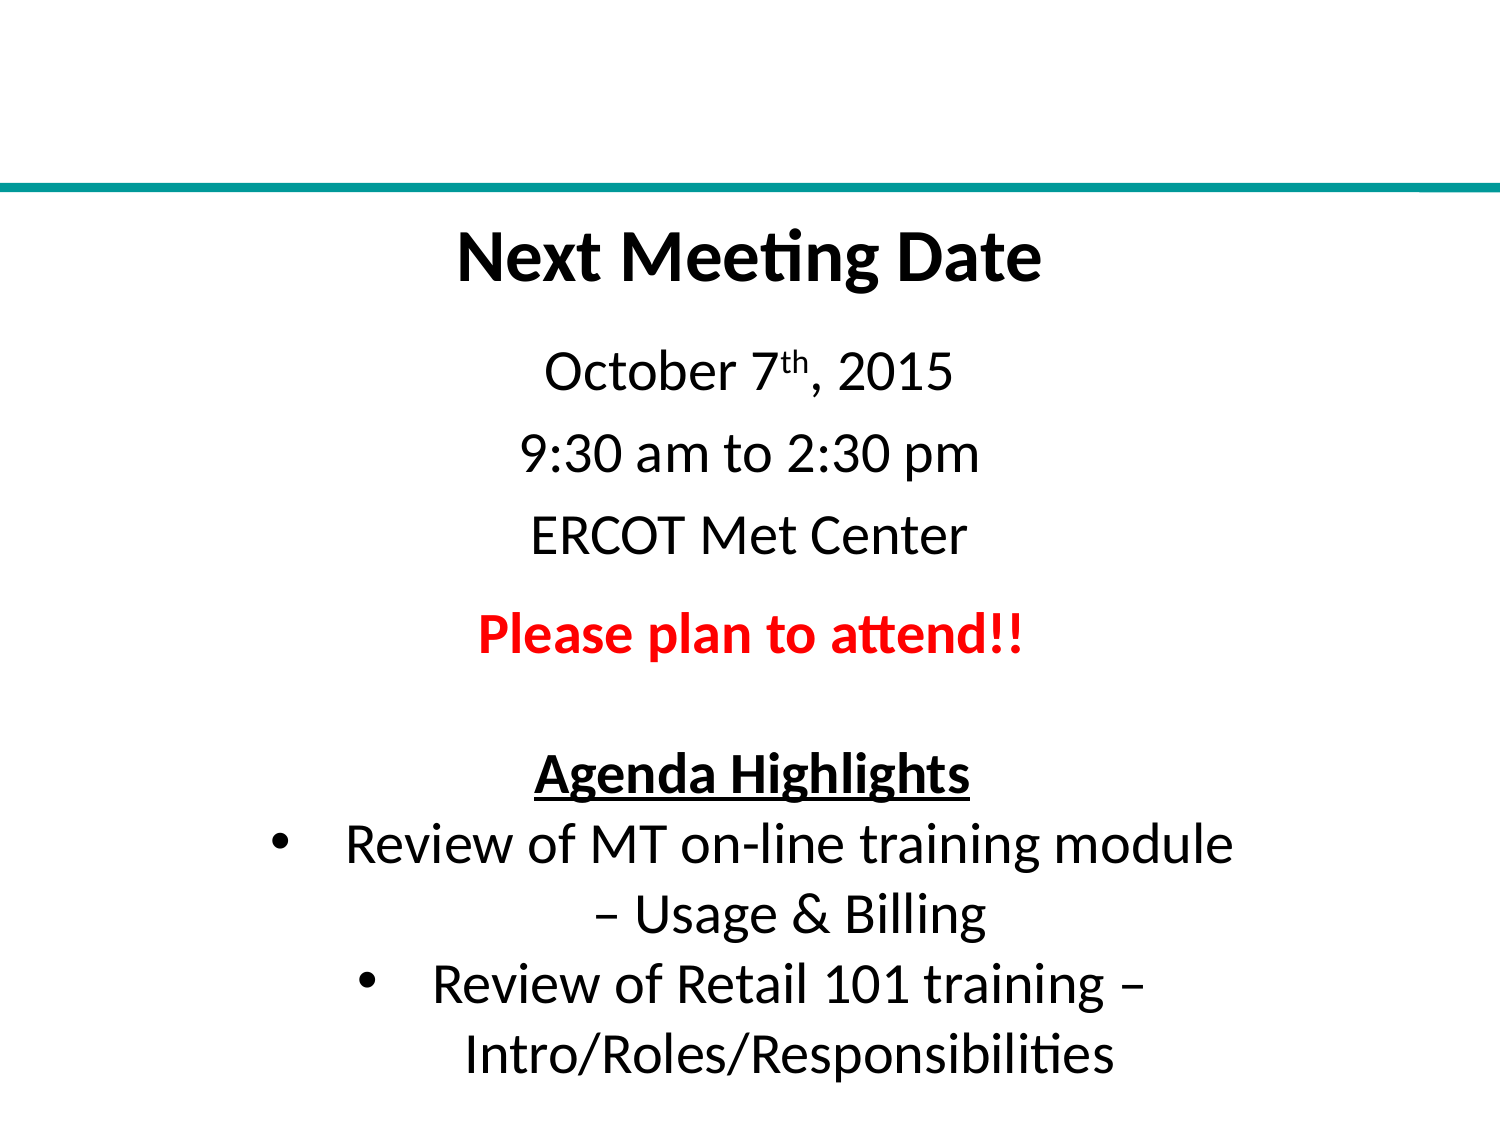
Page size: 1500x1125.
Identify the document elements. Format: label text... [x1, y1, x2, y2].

subtitle October 7th, 2015 9:30 am to 2:30 pm ERCOT Met Center [262, 324, 1238, 513]
slide_number Please plan to attend!! Agenda Highlights Review of MT on-line training module – Usage & Billing Review of Retail 101 training – Intro/Roles/Responsibilities [237, 587, 1268, 666]
title Next Meeting Date [299, 149, 1201, 354]
